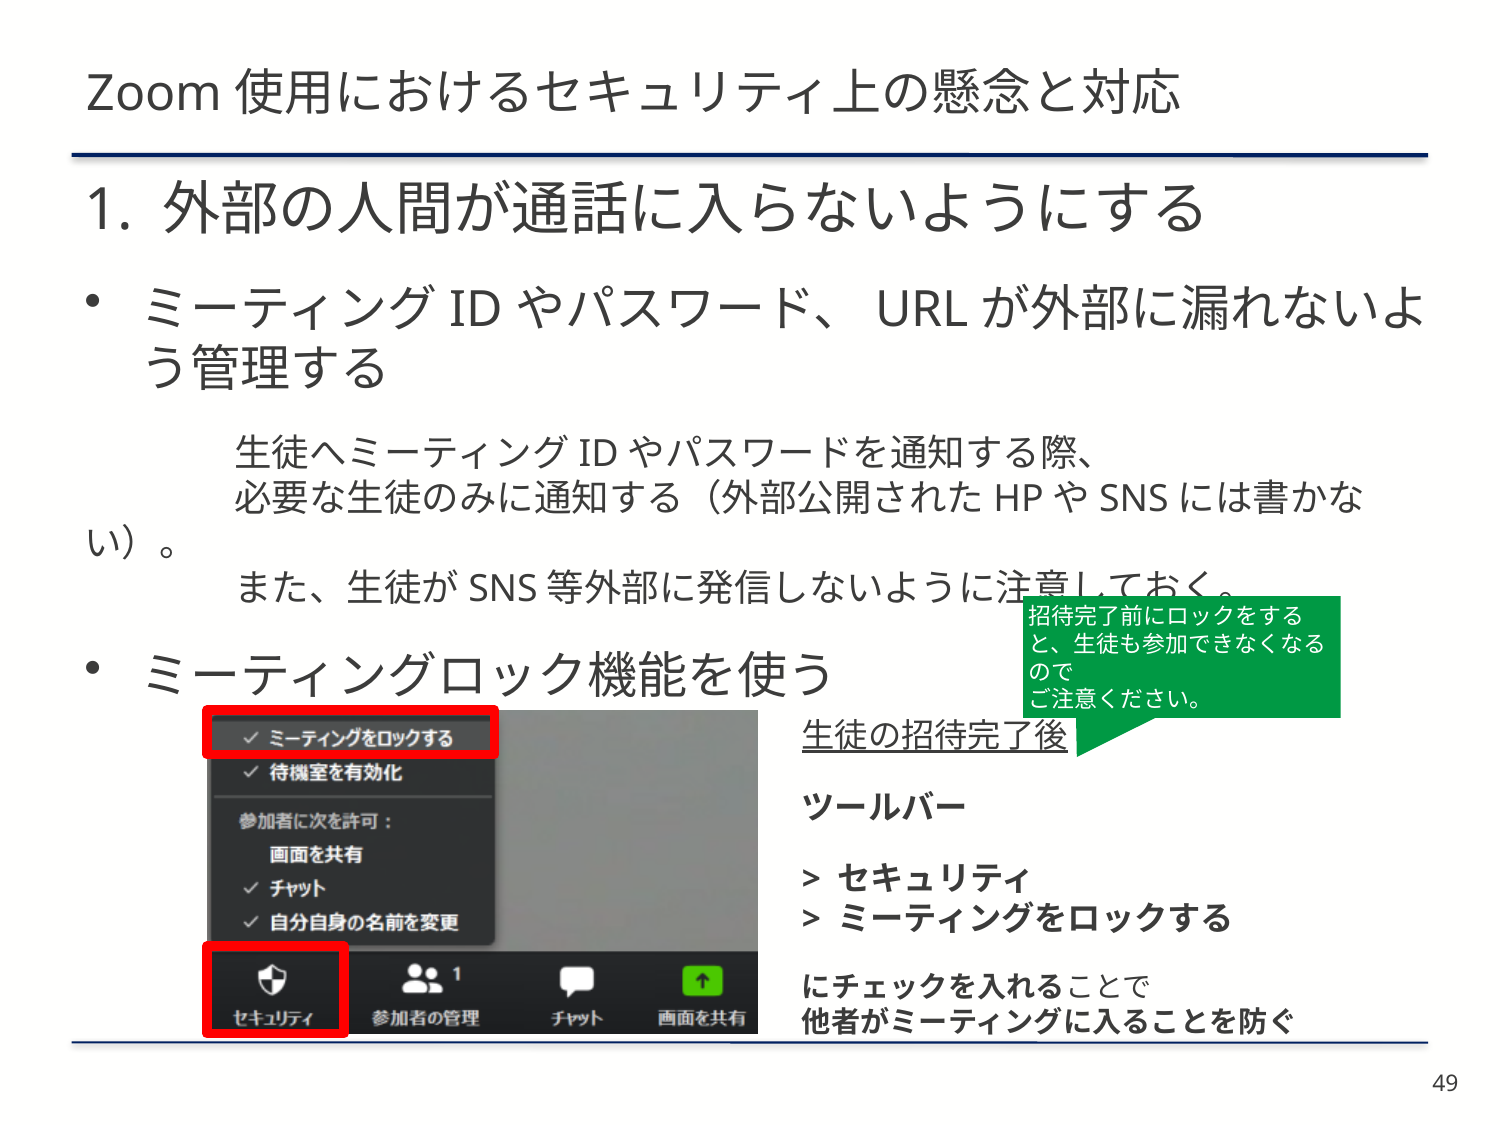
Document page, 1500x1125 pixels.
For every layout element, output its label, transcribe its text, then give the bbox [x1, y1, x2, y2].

title Zoom使用におけるセキュリティ上の懸念と対応 [71, 37, 1429, 143]
slide_number 49 [1417, 1065, 1489, 1113]
list 1. 外部の人間が通話に入らないようにする ミーティングIDやパスワード、URLが外部に漏れないよう管理する 生徒へミーティングIDやパスワードを通知する際、 必要な生徒のみに通知する（外部公開されたHPやSNSには書かない）。 また、生徒がSNS等外部に発信しないように注意しておく。 ミーティングロック機能を使う [69, 163, 1452, 1013]
text_box 招待完了前にロックをすると、生徒も参加できなくなるので ご注意ください。 [1021, 594, 1343, 759]
text_box 生徒の招待完了後 ツールバー > セキュリティ > ミーティングをロックする にチェックを入れることで 他者がミーティングに入ることを防ぐ [786, 687, 1489, 1065]
picture [207, 709, 758, 1035]
